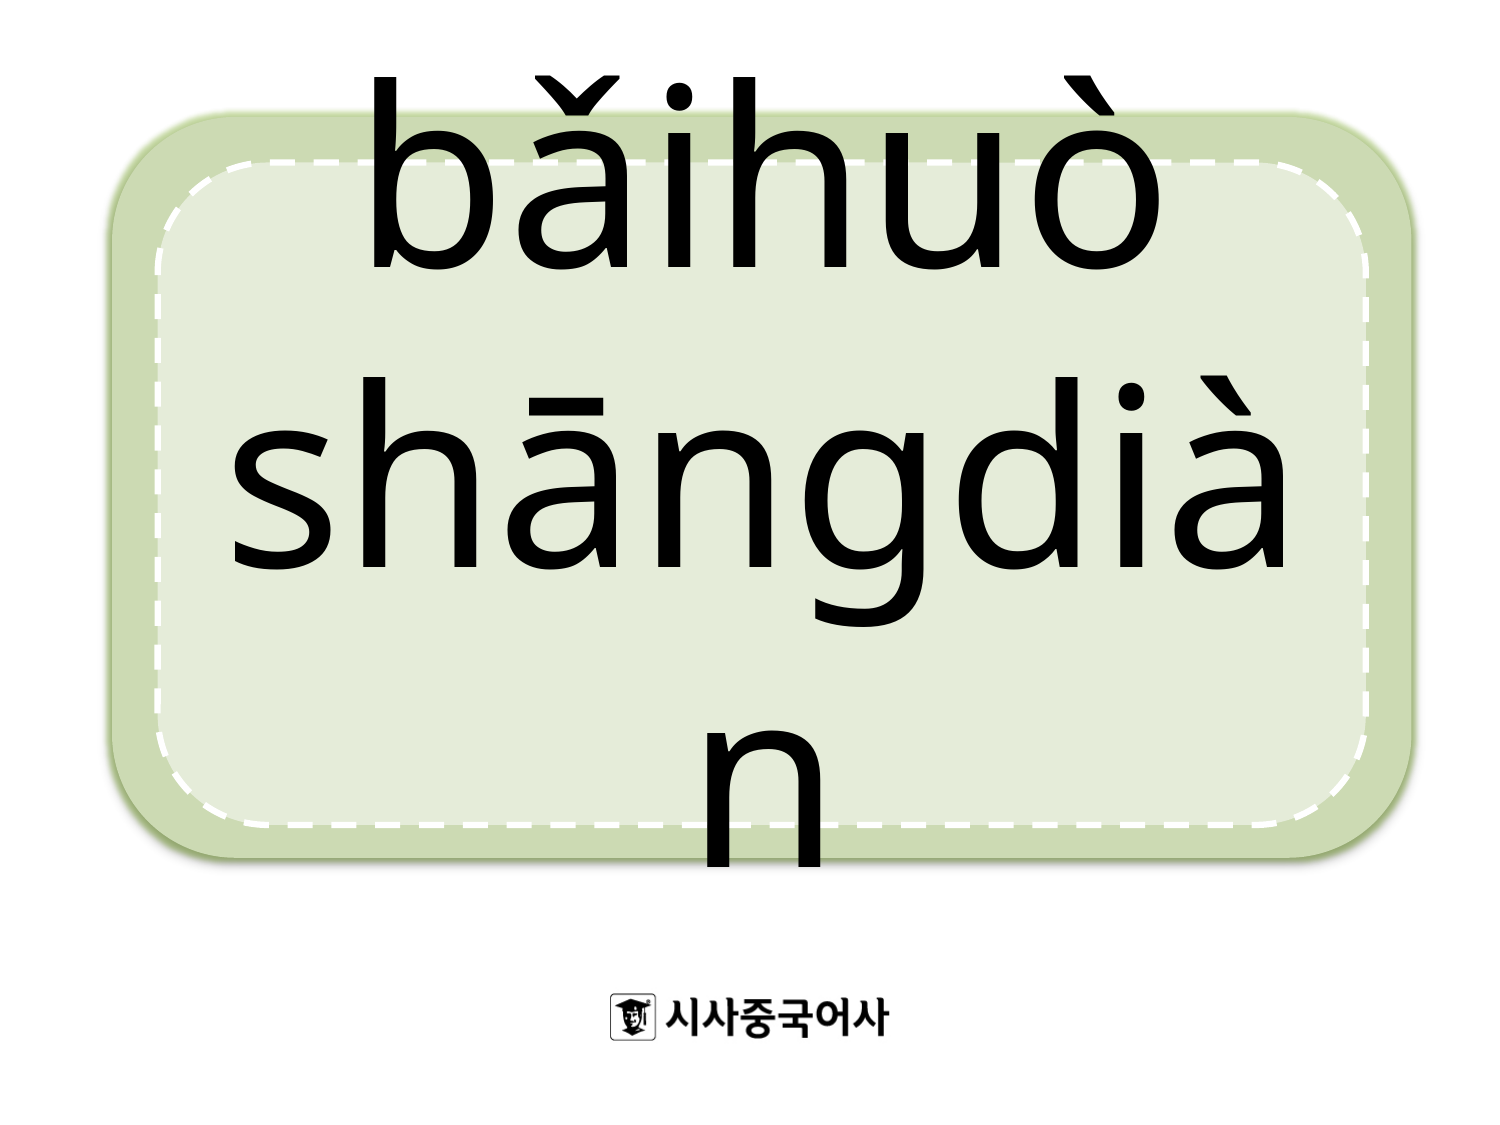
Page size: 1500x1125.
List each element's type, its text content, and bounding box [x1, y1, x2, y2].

text_box bǎihuò shāngdiàn [159, 136, 1368, 799]
picture [602, 987, 898, 1047]
